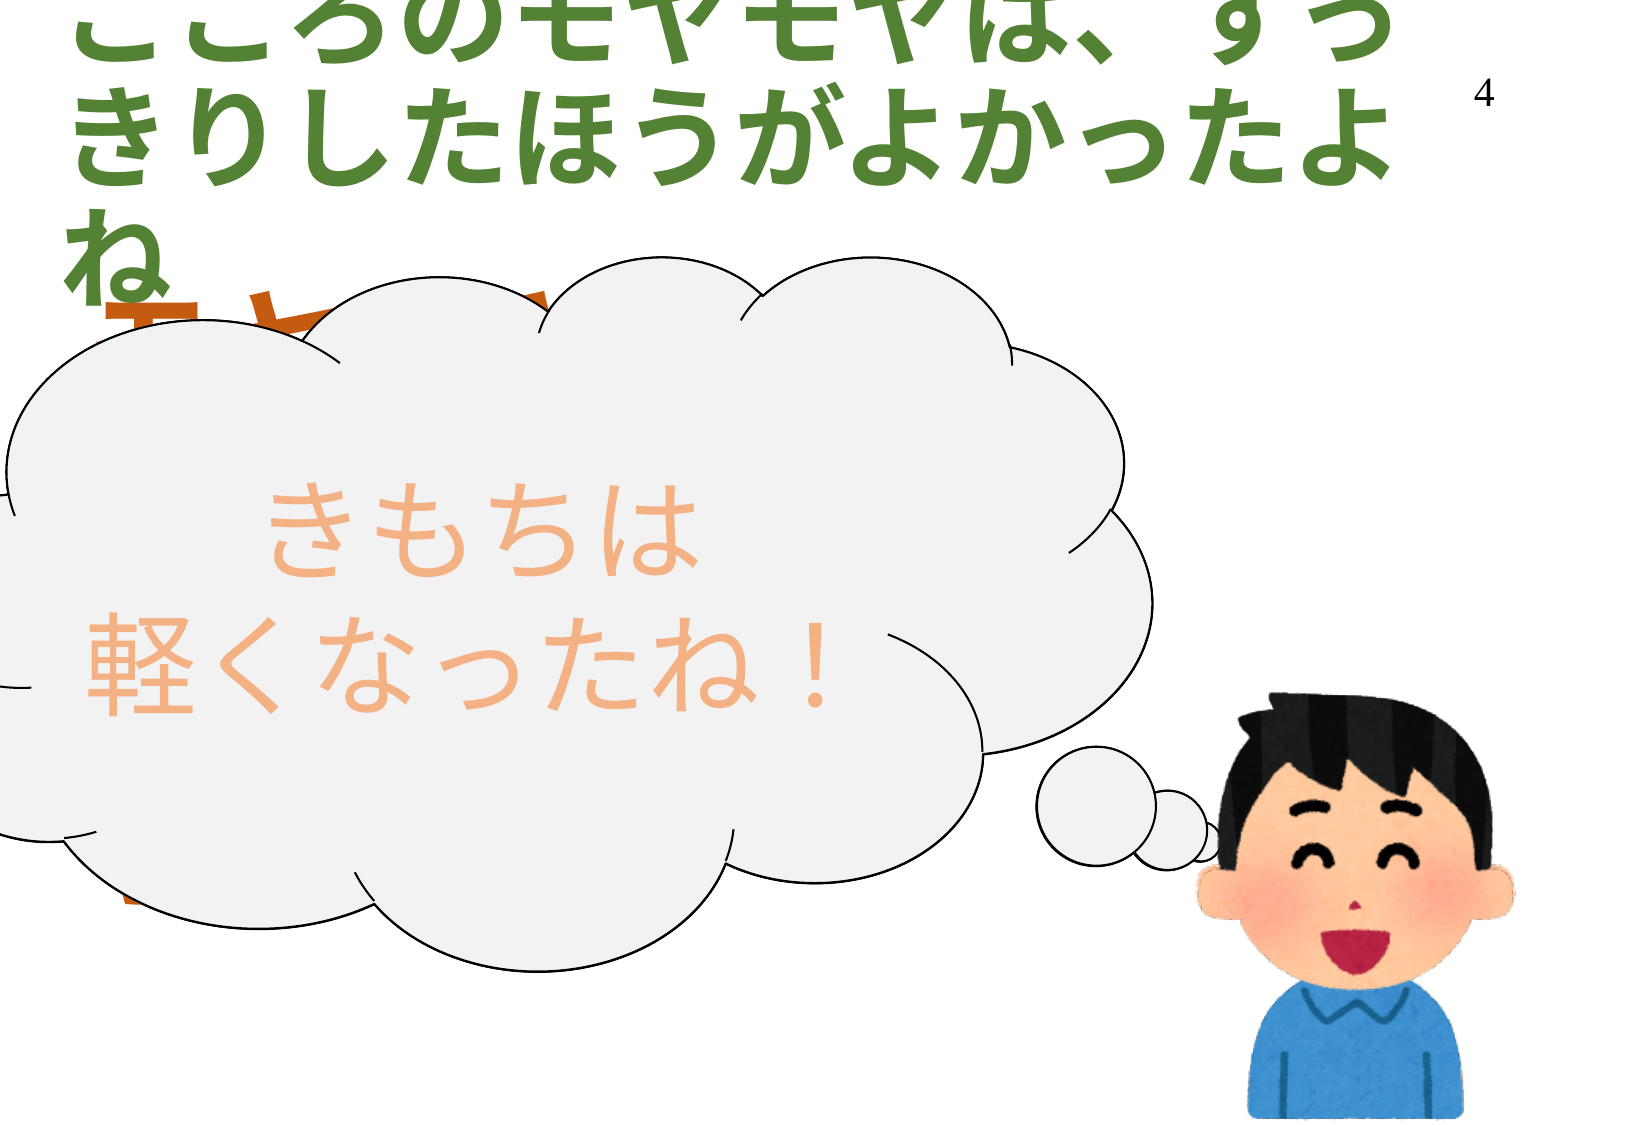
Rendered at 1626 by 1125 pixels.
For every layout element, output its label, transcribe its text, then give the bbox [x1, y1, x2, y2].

title こころのモヤモヤは、すっきりしたほうがよかったよね [44, 0, 1474, 303]
text_box きもちは 軽くなったね！ [1035, 745, 1191, 872]
picture [1191, 680, 1525, 1125]
slide_number 4 [1474, 59, 1510, 120]
text_box きもちは 軽くなったね！ [0, 303, 1154, 973]
